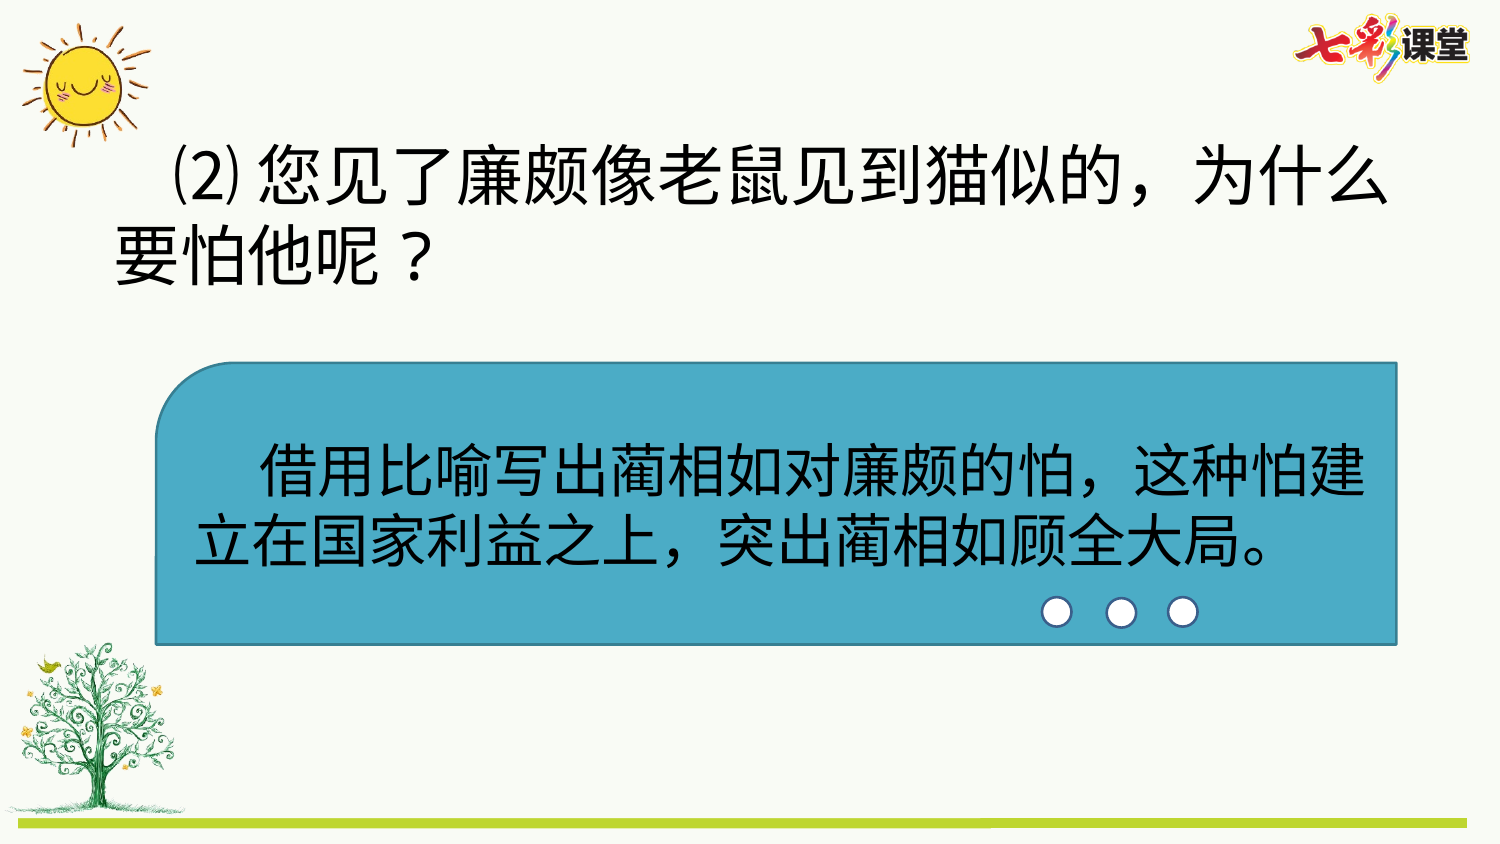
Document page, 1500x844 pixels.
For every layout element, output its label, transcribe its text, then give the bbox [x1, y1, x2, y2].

picture [0, 608, 1467, 844]
picture [1291, 9, 1472, 87]
picture [0, 0, 173, 172]
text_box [155, 362, 1397, 645]
text_box ⑵您见了廉颇像老鼠见到猫似的，为什么要怕他呢? [99, 126, 1454, 302]
